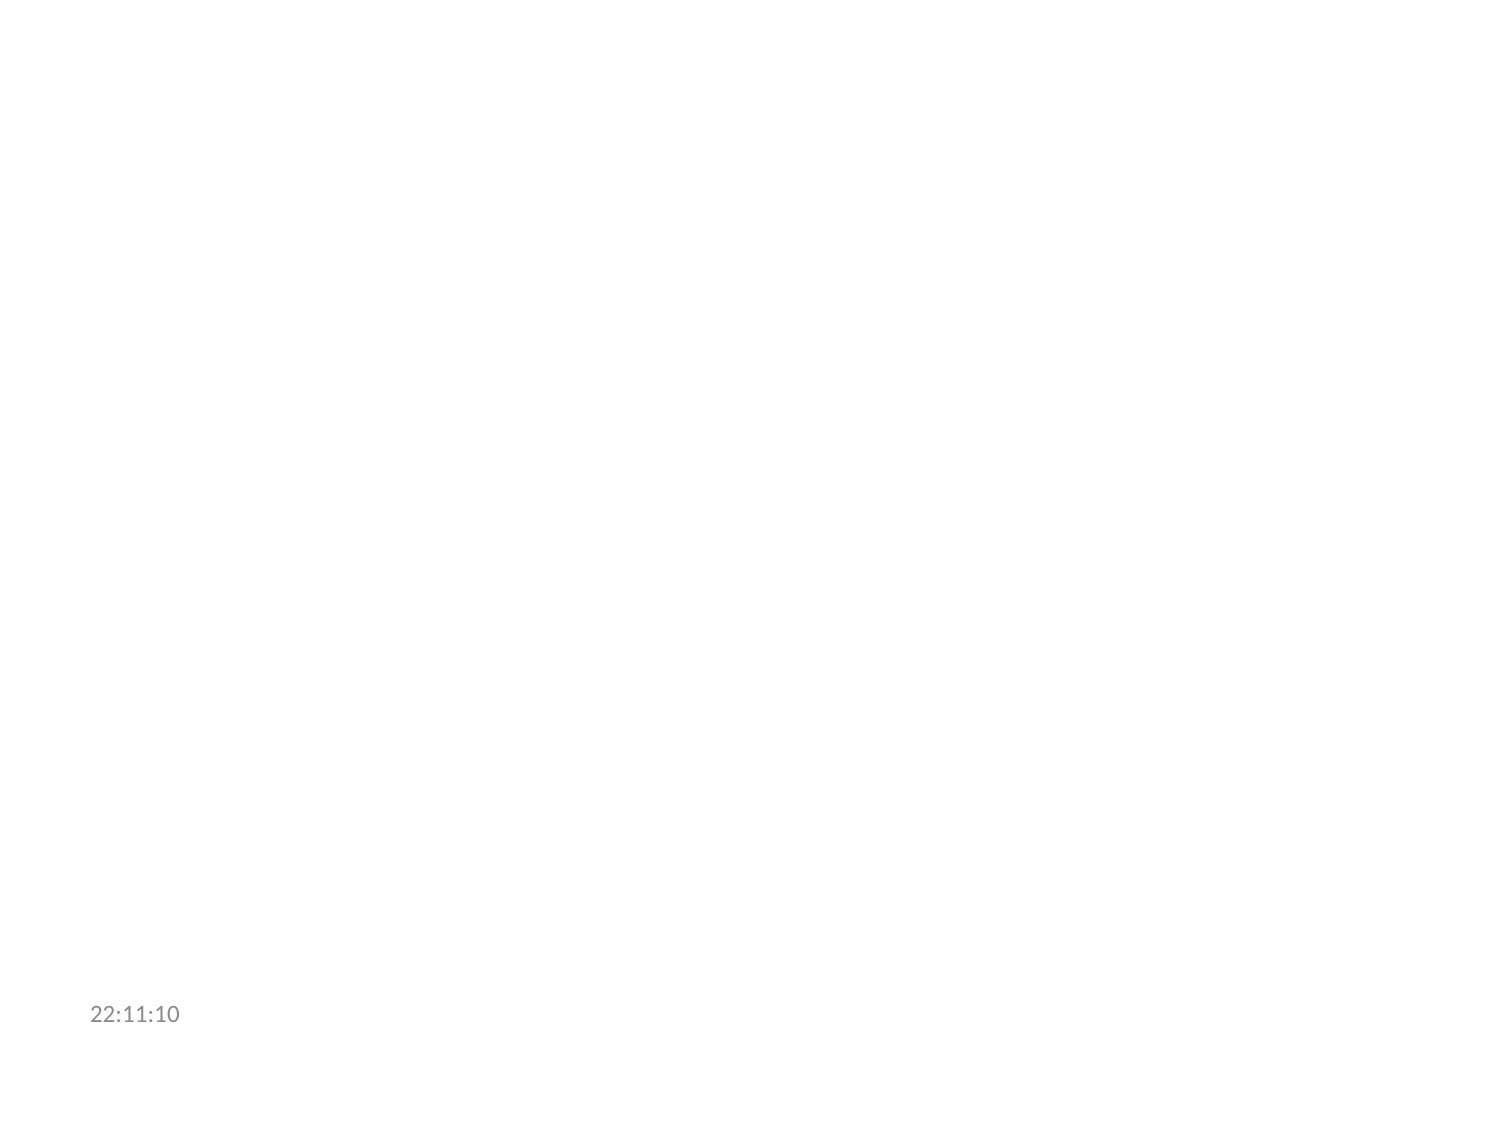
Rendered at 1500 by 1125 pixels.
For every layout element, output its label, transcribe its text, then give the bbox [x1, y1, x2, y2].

text_box 15:35:09 [75, 982, 425, 1043]
